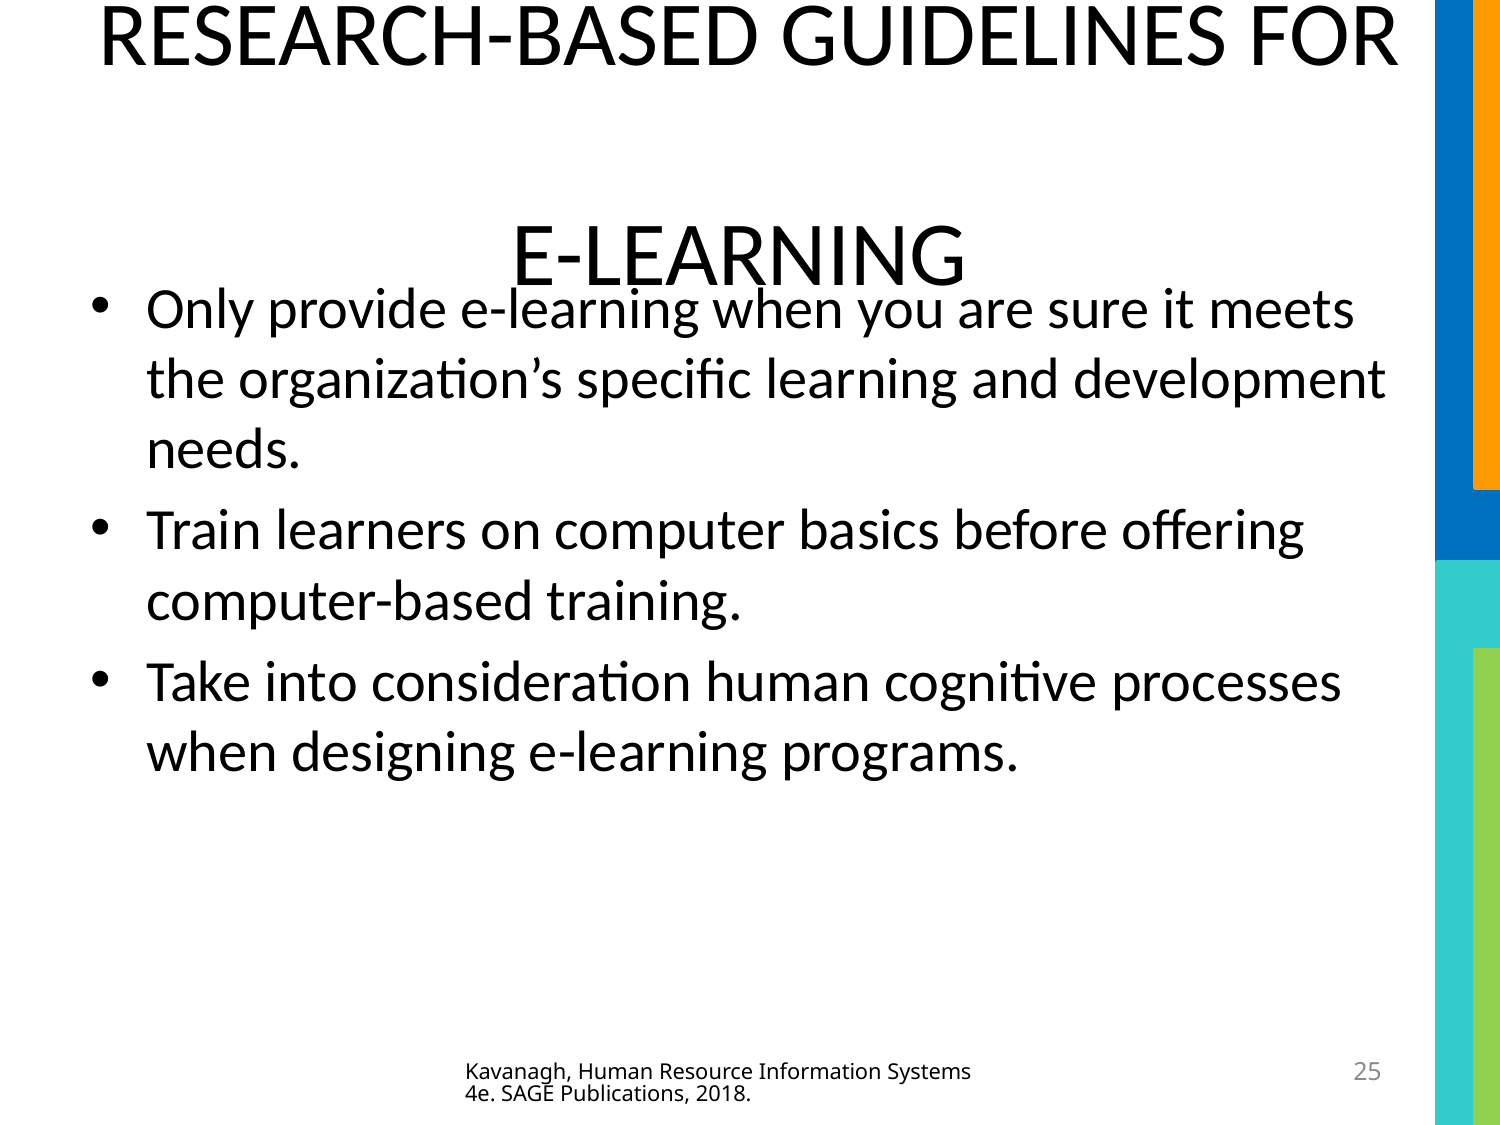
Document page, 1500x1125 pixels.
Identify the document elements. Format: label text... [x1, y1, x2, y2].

title RESEARCH-BASED GUIDELINES FOR E-LEARNING [75, 45, 1425, 233]
list Only provide e-learning when you are sure it meets the organization’s specific learning and development needs. Train learners on computer basics before offering computer-based training. Take into consideration human cognitive processes when designing e-learning programs. [75, 262, 1425, 1005]
footer Kavanagh, Human Resource Information Systems 4e. SAGE Publications, 2018. [450, 1042, 1004, 1103]
slide_number 25 [1059, 1042, 1397, 1103]
